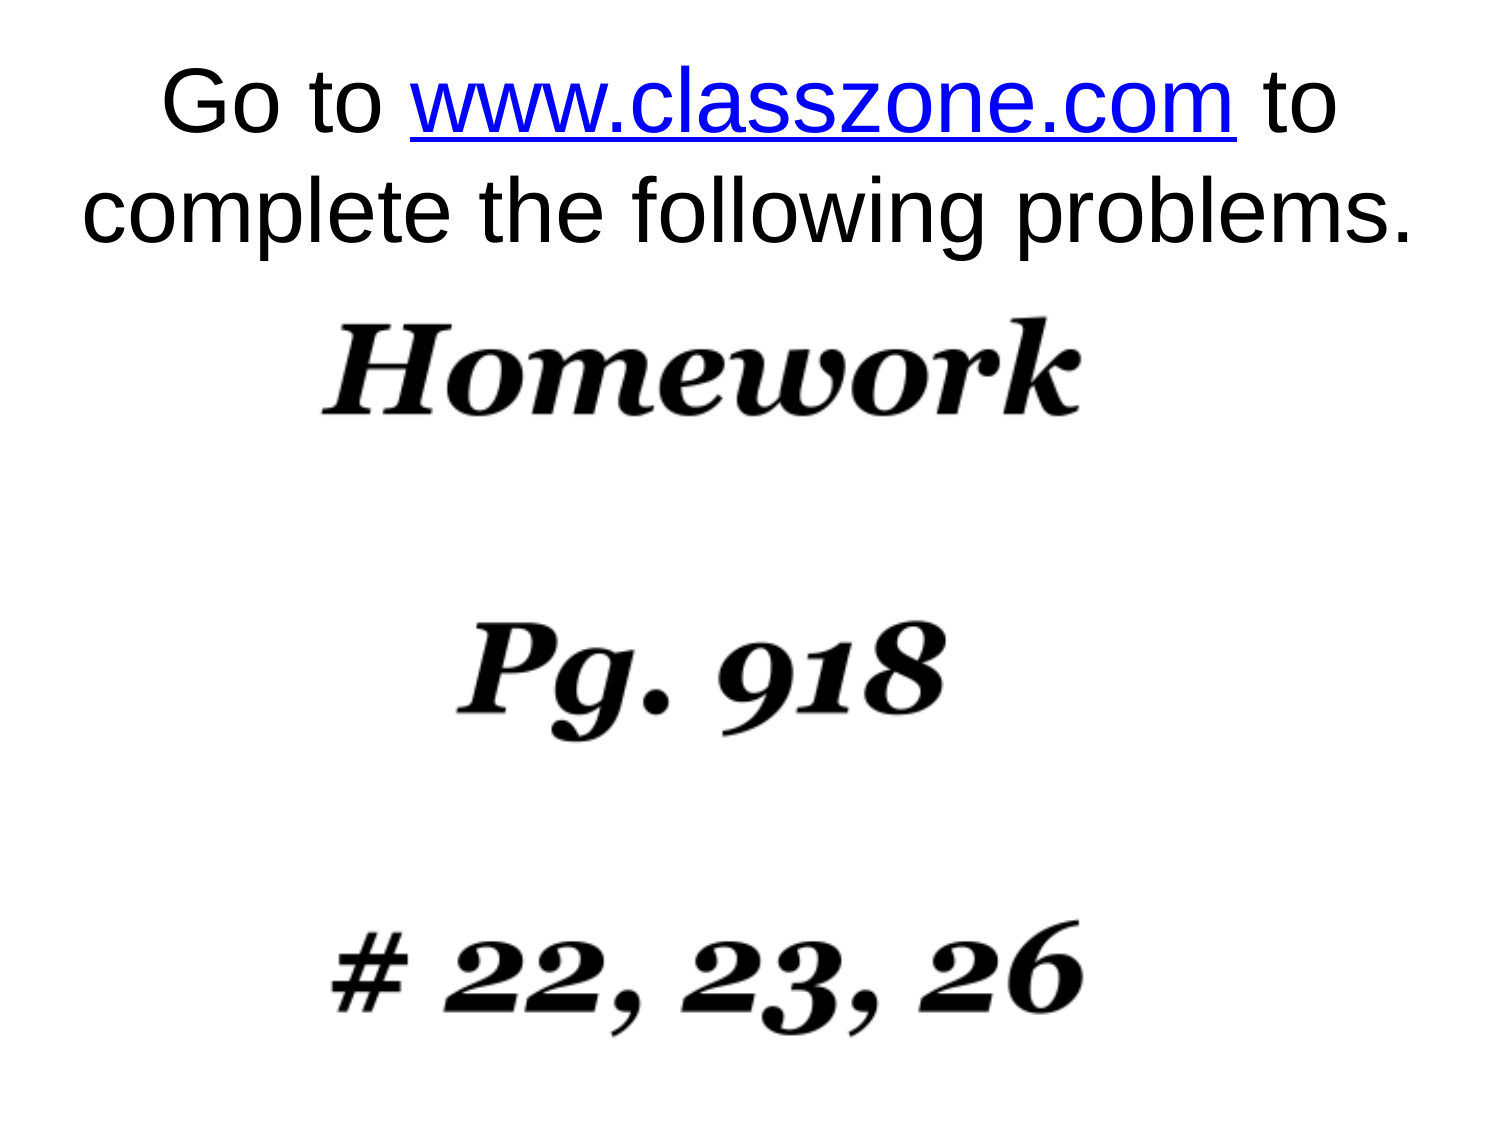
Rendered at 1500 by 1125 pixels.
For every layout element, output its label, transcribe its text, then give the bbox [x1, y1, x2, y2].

picture [228, 256, 1217, 1091]
text_box Go to www.classzone.com to complete the following problems. [0, 33, 1500, 268]
